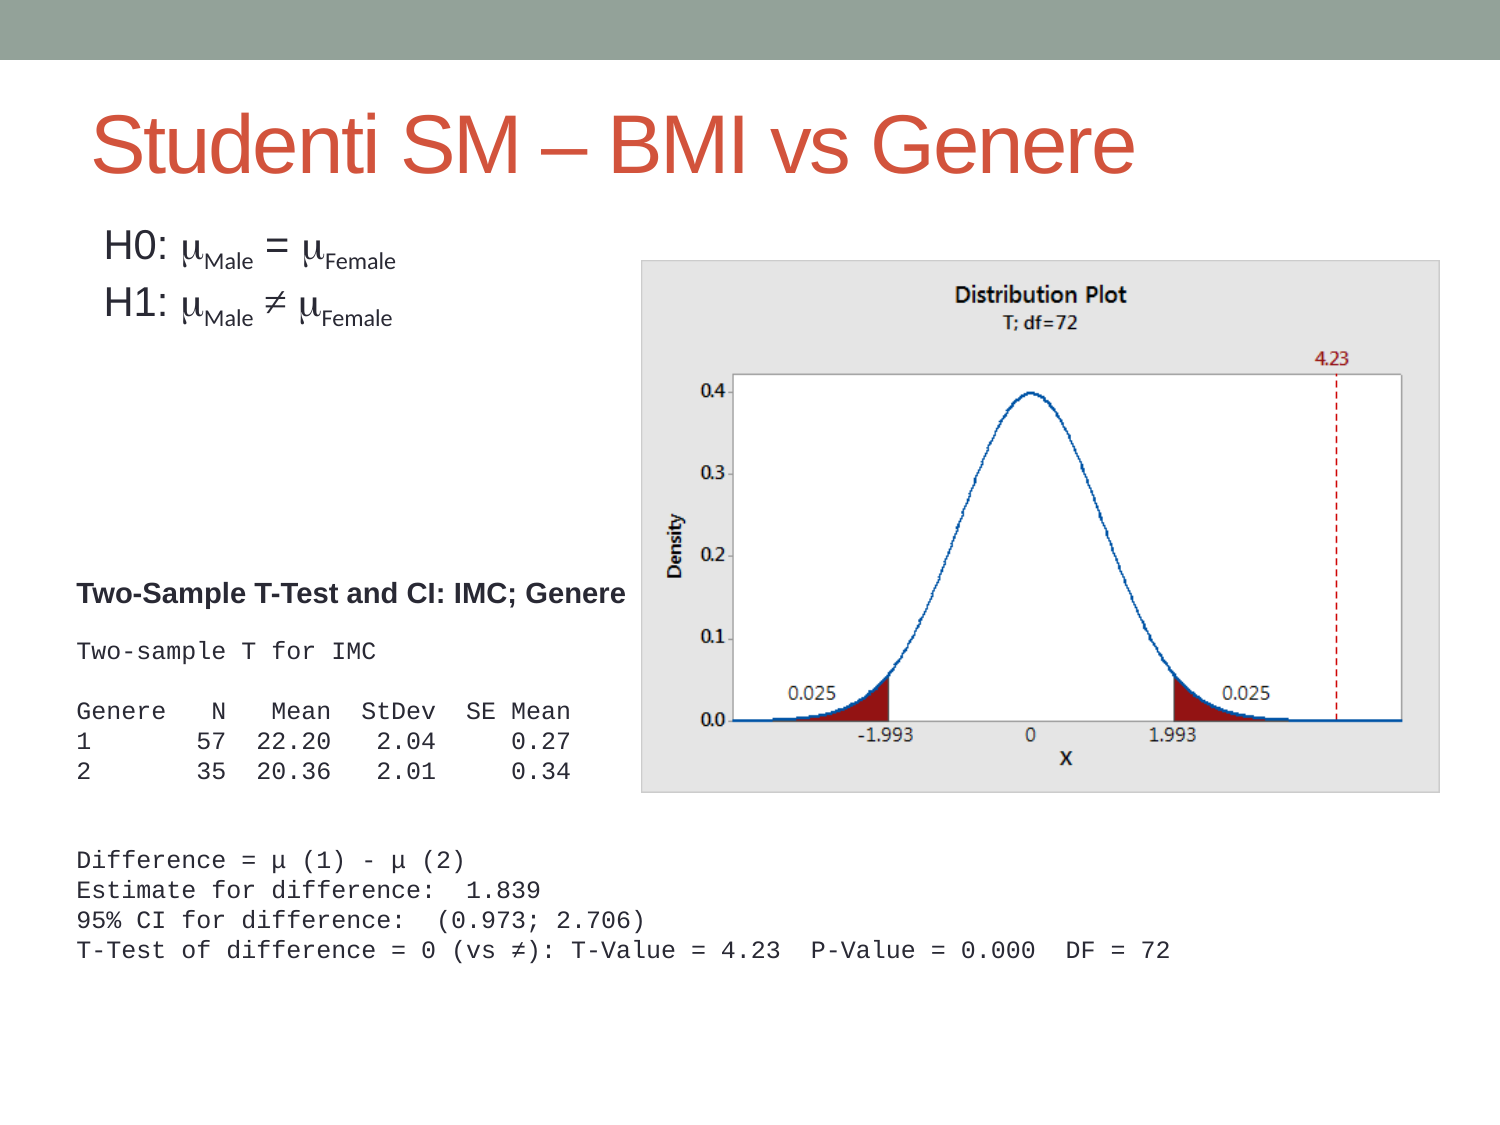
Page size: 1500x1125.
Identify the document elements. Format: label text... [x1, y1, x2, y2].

text_box H0: mMale = mFemale H1: mMale ≠ mFemale [88, 210, 521, 339]
text_box Two-Sample T-Test and CI: IMC; Genere Two-sample T for IMC Genere N Mean StDev SE Mean 1 57 22.20 2.04 0.27 2 35 20.36 2.01 0.34 Difference = μ (1) - μ (2) Estimate for difference: 1.839 95% CI for difference: (0.973; 2.706) T-Test of difference = 0 (vs ≠): T-Value = 4.23 P-Value = 0.000 DF = 72 [61, 567, 1378, 972]
picture [641, 260, 1440, 793]
title Studenti SM – BMI vs Genere [75, 58, 1425, 222]
